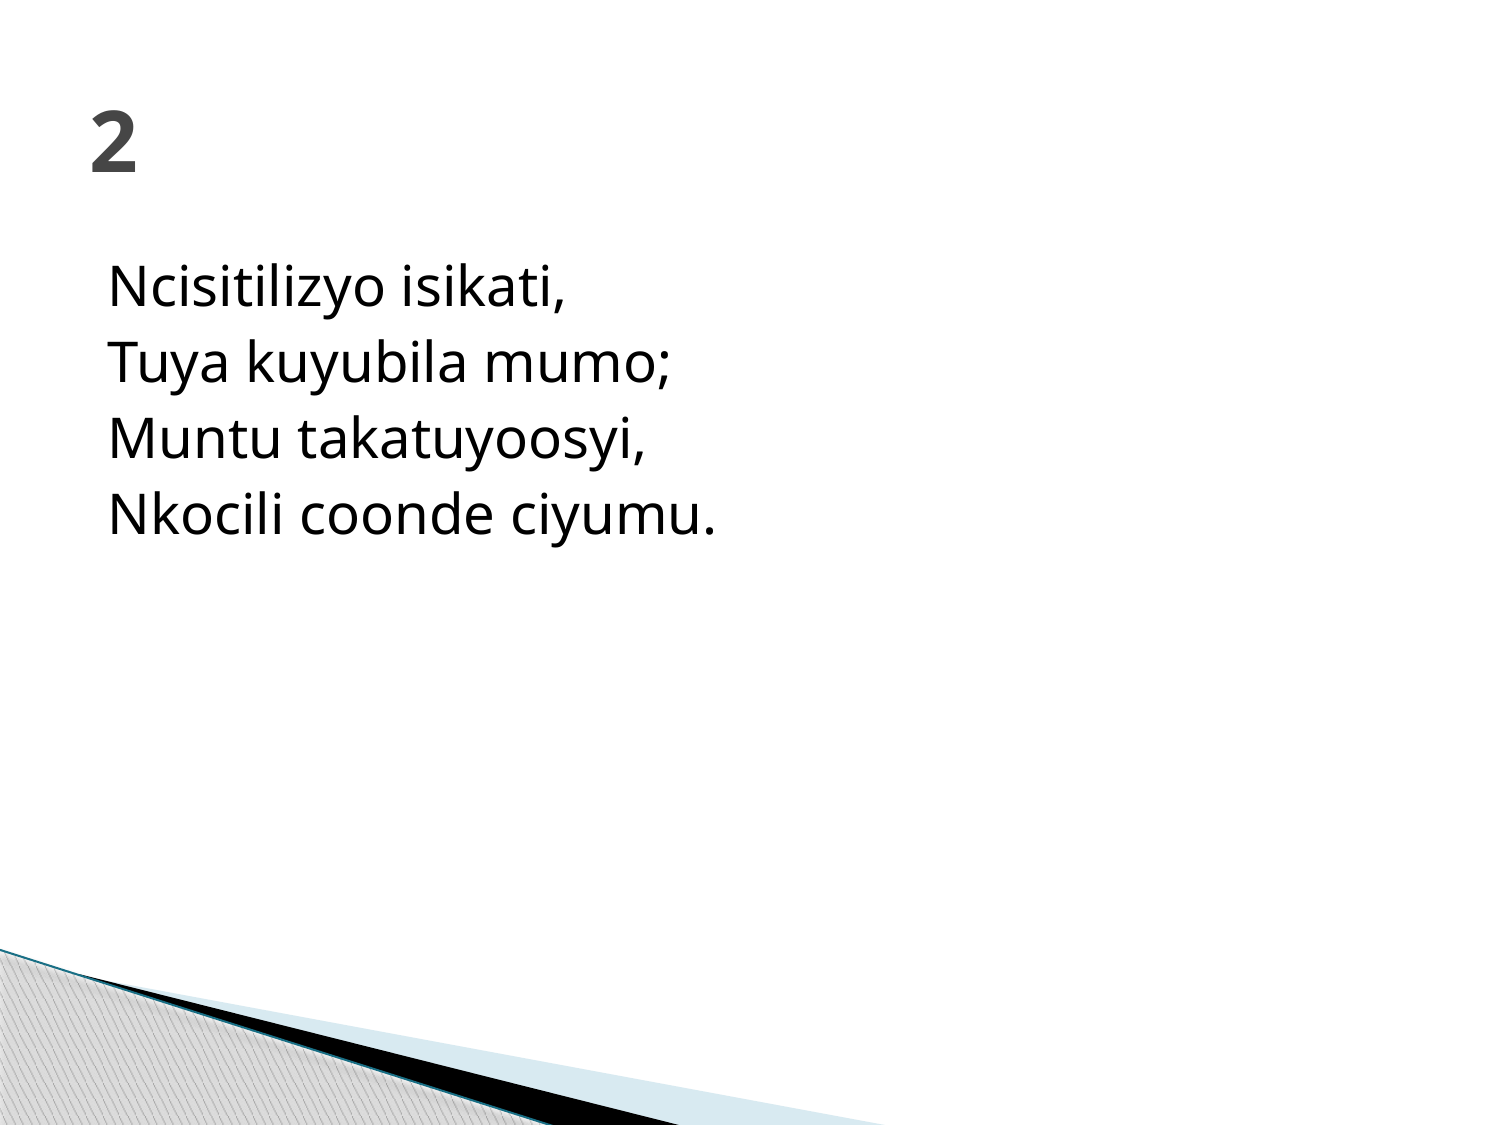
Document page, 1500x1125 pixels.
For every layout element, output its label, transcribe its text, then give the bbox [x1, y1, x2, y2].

list Ncisitilizyo isikati, Tuya kuyubila mumo; Muntu takatuyoosyi, Nkocili coonde ciyumu. [75, 243, 1425, 986]
title 2 [75, 45, 1425, 233]
